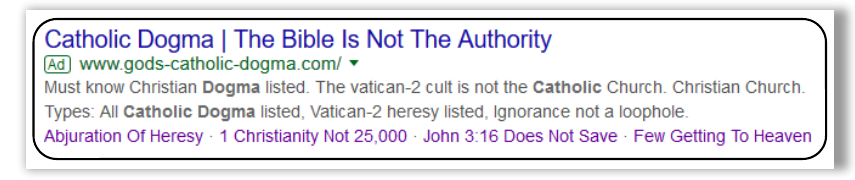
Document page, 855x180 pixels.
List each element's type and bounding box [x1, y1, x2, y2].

picture [26, 10, 834, 169]
